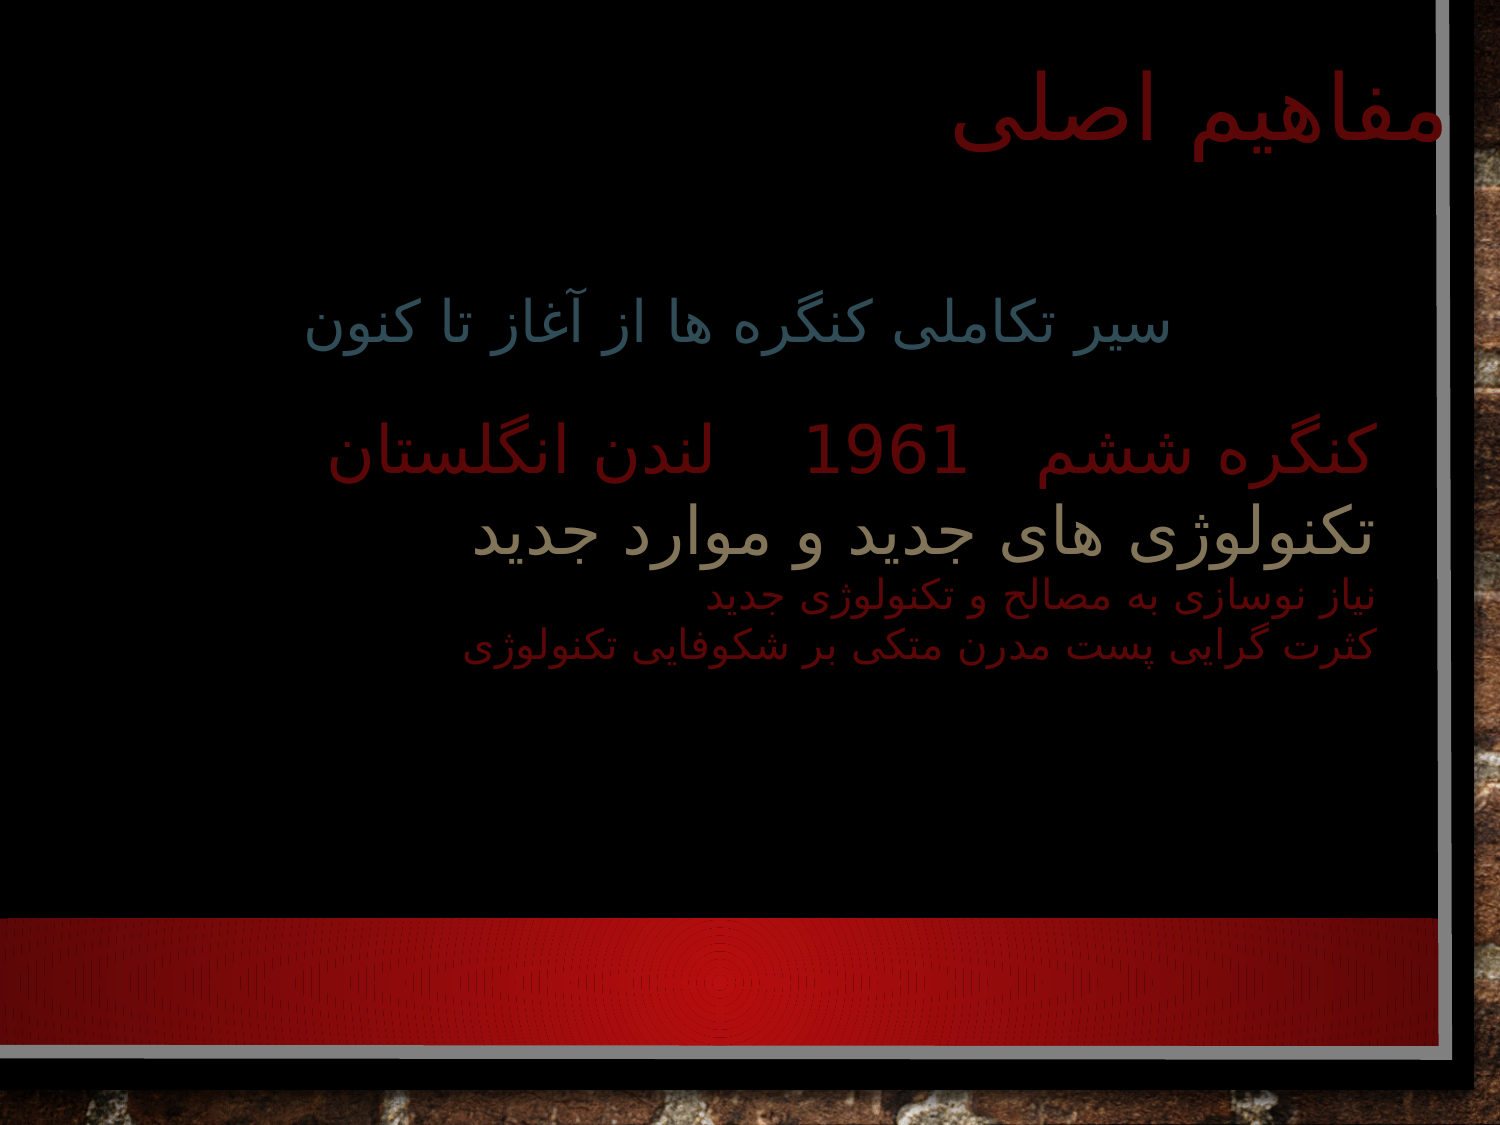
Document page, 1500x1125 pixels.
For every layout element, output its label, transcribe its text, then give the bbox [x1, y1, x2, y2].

text_box مفاهیم اصلی [171, 0, 1451, 161]
list سیر تکاملی کنگره ها از آغاز تا کنون [112, 262, 1425, 400]
text_box کنگره ششم 1961 لندن انگلستان تکنولوژی های جدید و موارد جدید نیاز نوسازی به مصالح و تکنولوژی جدید کثرت گرایی پست مدرن متکی بر شکوفایی تکنولوژی [162, 399, 1438, 1120]
picture [0, 0, 1500, 1125]
